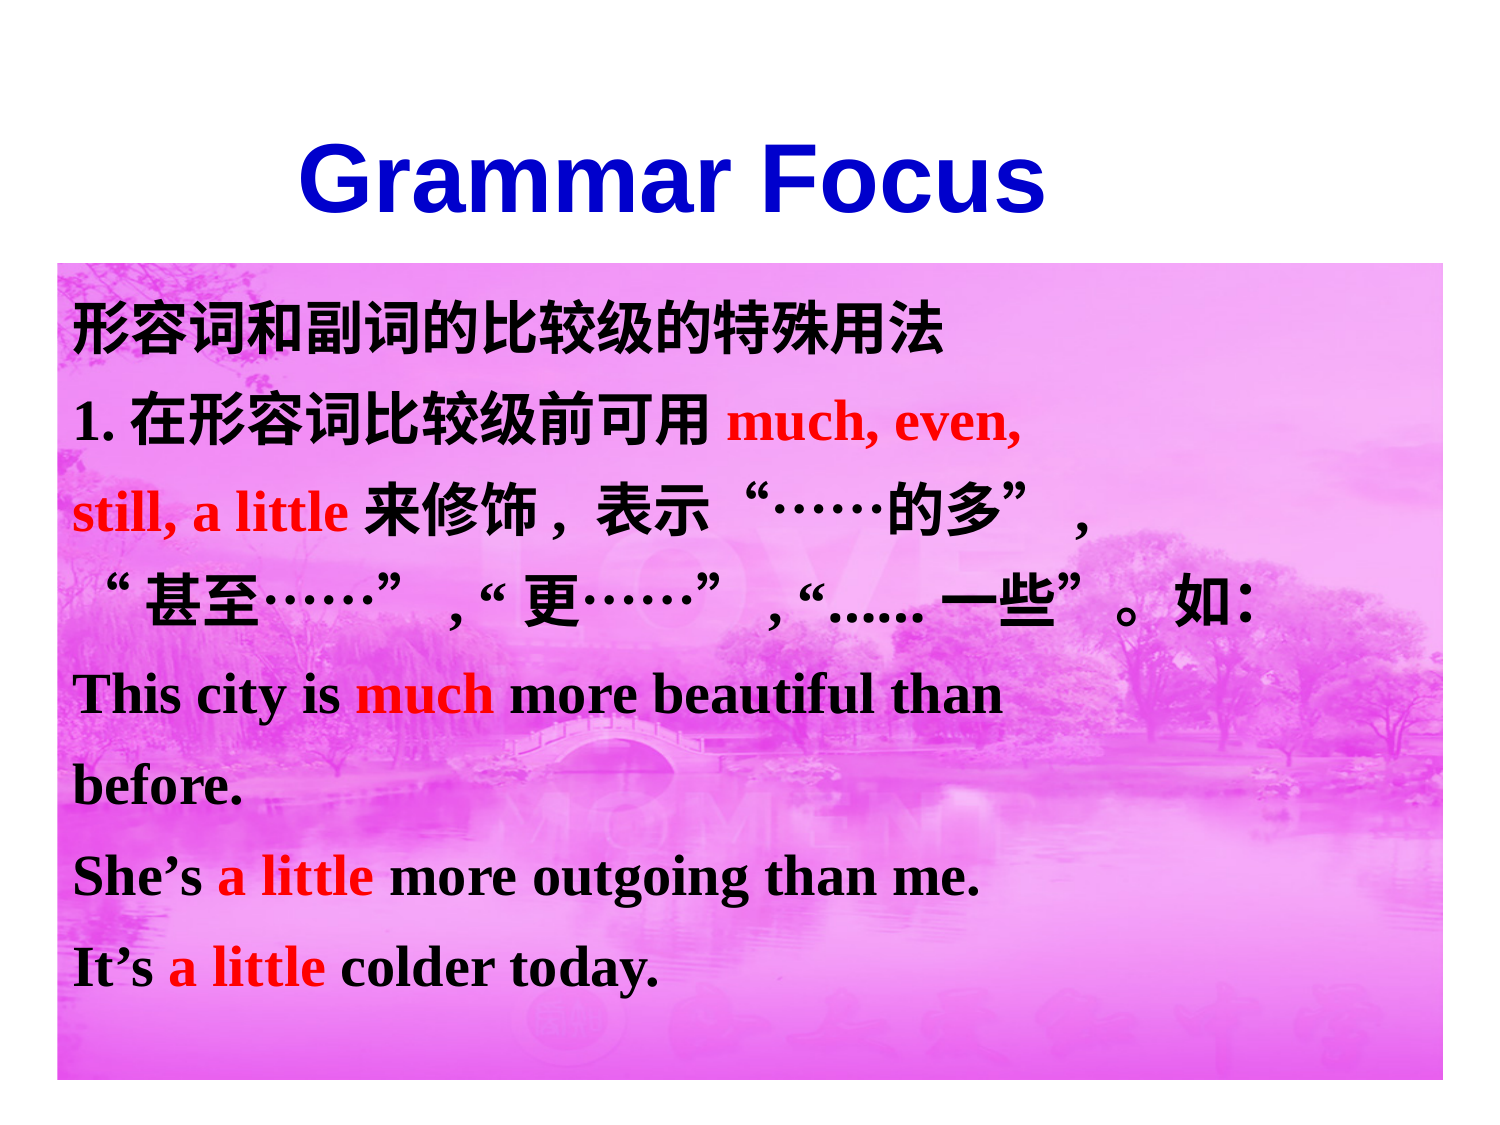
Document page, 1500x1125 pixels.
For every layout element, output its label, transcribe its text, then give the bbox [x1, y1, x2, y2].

list 形容词和副词的比较级的特殊用法 1.在形容词比较级前可用much, even, still, a little来修饰, 表示“……的多”, “甚至……”, “更……”, “……一些”。如： This city is much more beautiful than before. She’s a little more outgoing than me. It’s a little colder today. [57, 263, 1443, 1080]
text_box Grammar Focus [277, 104, 1144, 242]
